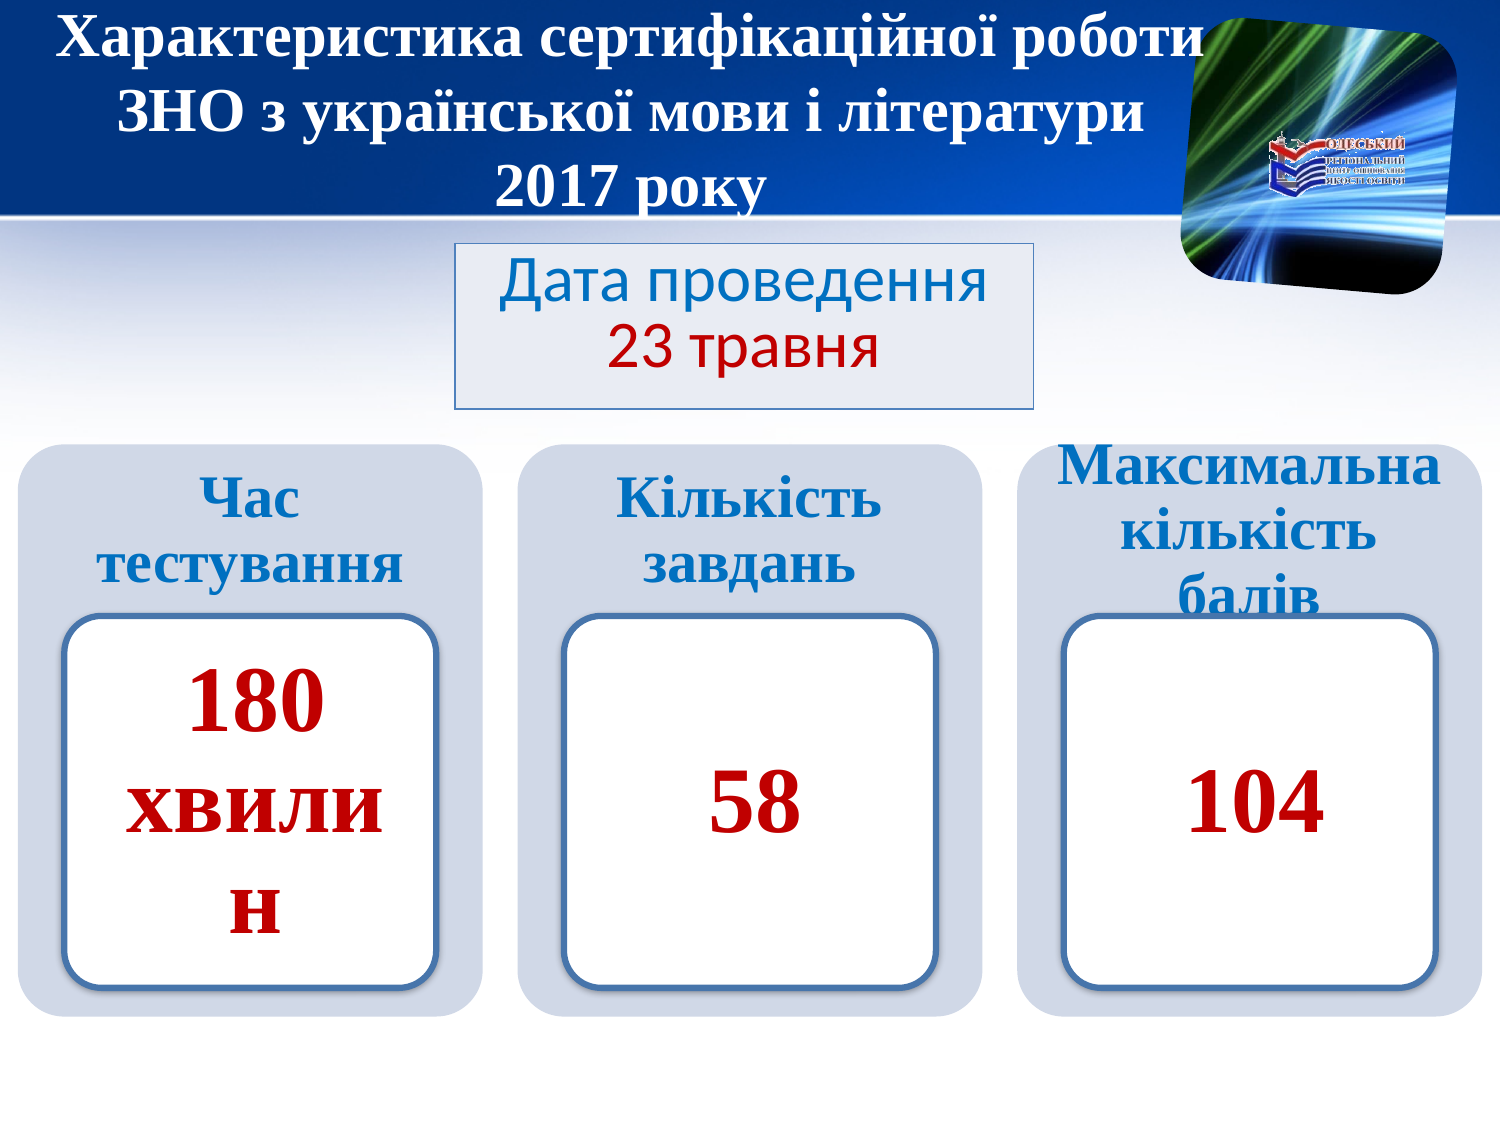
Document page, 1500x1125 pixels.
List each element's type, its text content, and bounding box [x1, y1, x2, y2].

title Характеристика сертифікаційної роботи ЗНО з української мови і літератури 2017 року [37, 12, 1225, 200]
picture [0, 0, 1500, 1125]
table_header Дата проведення 23 травня [456, 244, 1033, 408]
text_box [17, 444, 1483, 1017]
